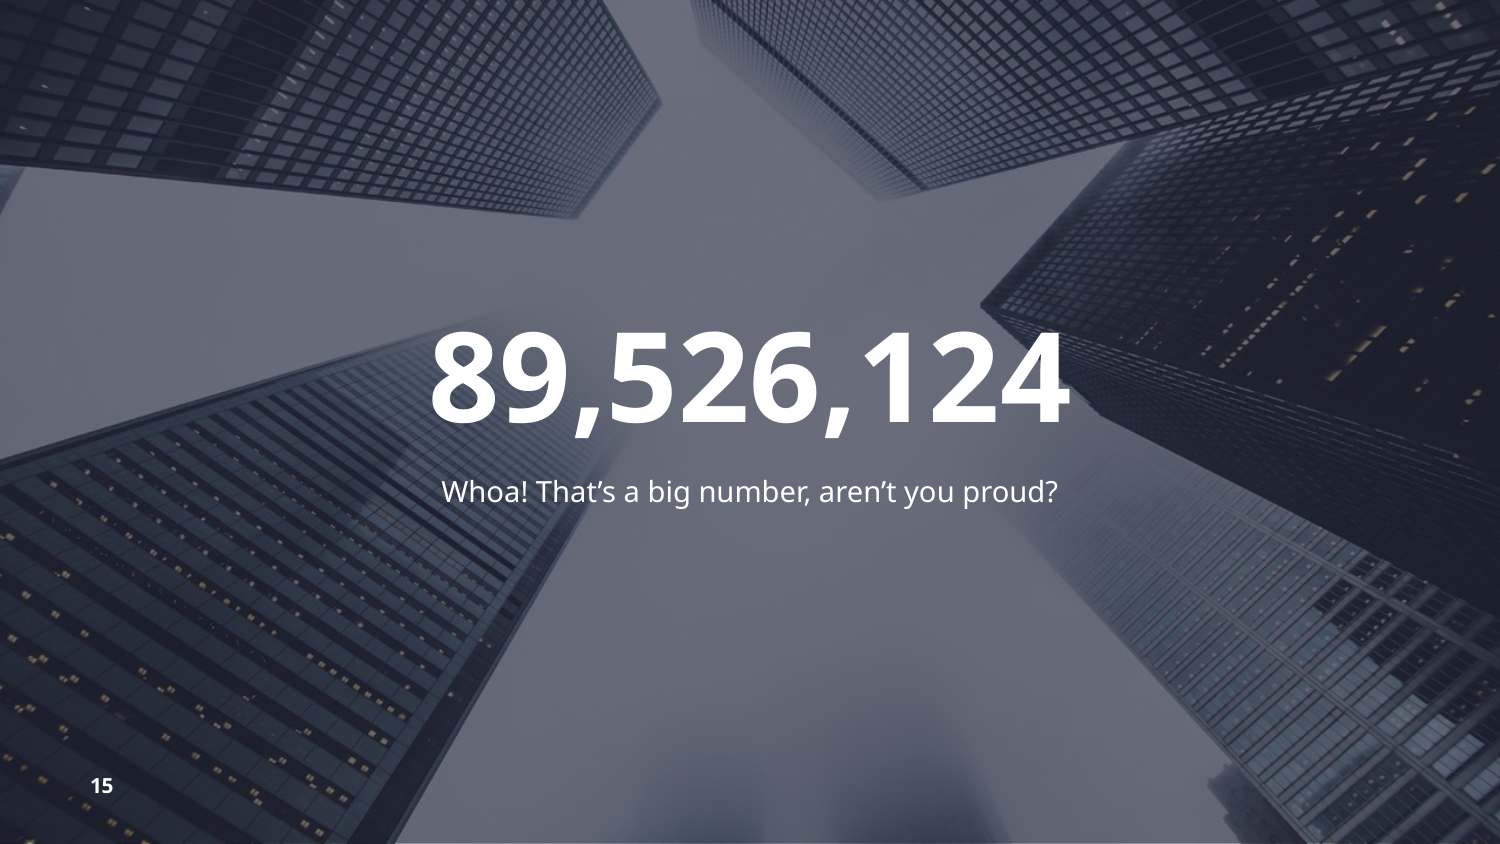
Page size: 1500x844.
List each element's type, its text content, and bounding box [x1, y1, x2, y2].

title 89,526,124 [380, 272, 1120, 453]
subtitle Whoa! That’s a big number, aren’t you proud? [380, 453, 1120, 583]
slide_number ‹#› [75, 766, 165, 807]
